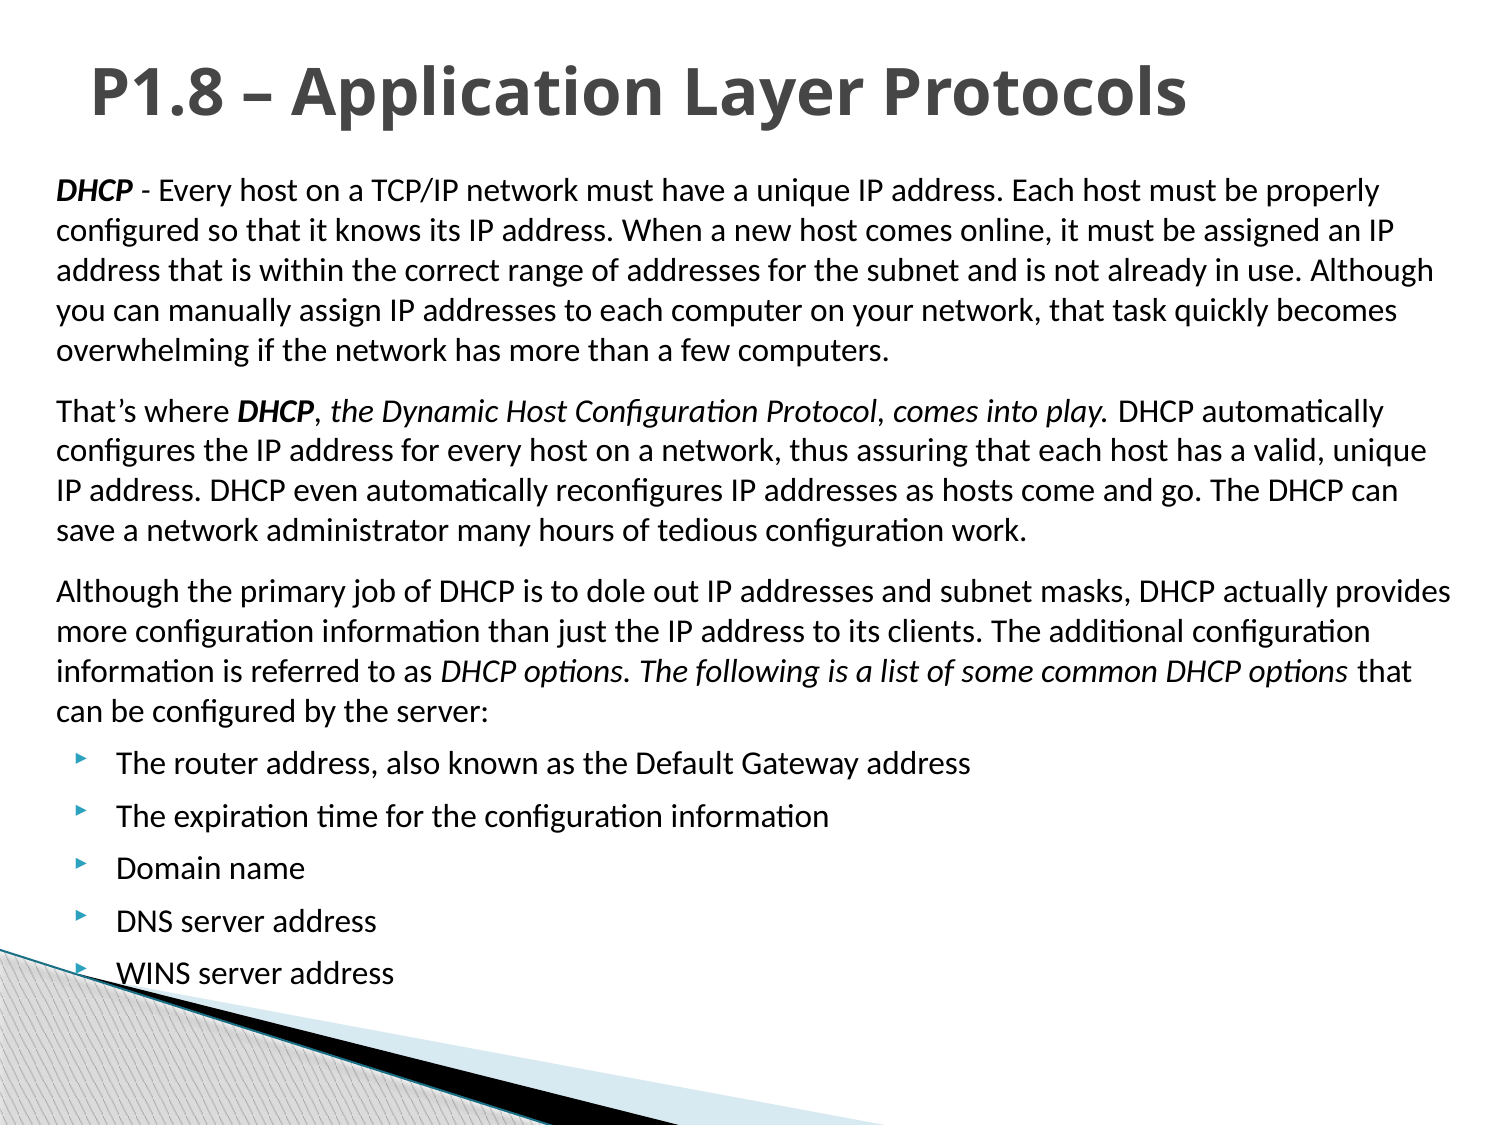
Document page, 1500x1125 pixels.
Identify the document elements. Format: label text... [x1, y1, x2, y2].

list DHCP - Every host on a TCP/IP network must have a unique IP address. Each host must be properly configured so that it knows its IP address. When a new host comes online, it must be assigned an IP address that is within the correct range of addresses for the subnet and is not already in use. Although you can manually assign IP addresses to each computer on your network, that task quickly becomes overwhelming if the network has more than a few computers. That’s where DHCP, the Dynamic Host Configuration Protocol, comes into play. DHCP automatically configures the IP address for every host on a network, thus assuring that each host has a valid, unique IP address. DHCP even automatically reconfigures IP addresses as hosts come and go. The DHCP can save a network administrator many hours of tedious configuration work. Although the primary job of DHCP is to dole out IP addresses and subnet masks, DHCP actually provides more configuration information than just the IP address to its clients. The additional configuration information is referred to as DHCP options. The following is a list of some common DHCP options that can be configured by the server: The router address, also known as the Default Gateway address The expiration time for the configuration information Domain name DNS server address WINS server address [41, 160, 1471, 1059]
title P1.8 – Application Layer Protocols [75, 19, 1425, 159]
